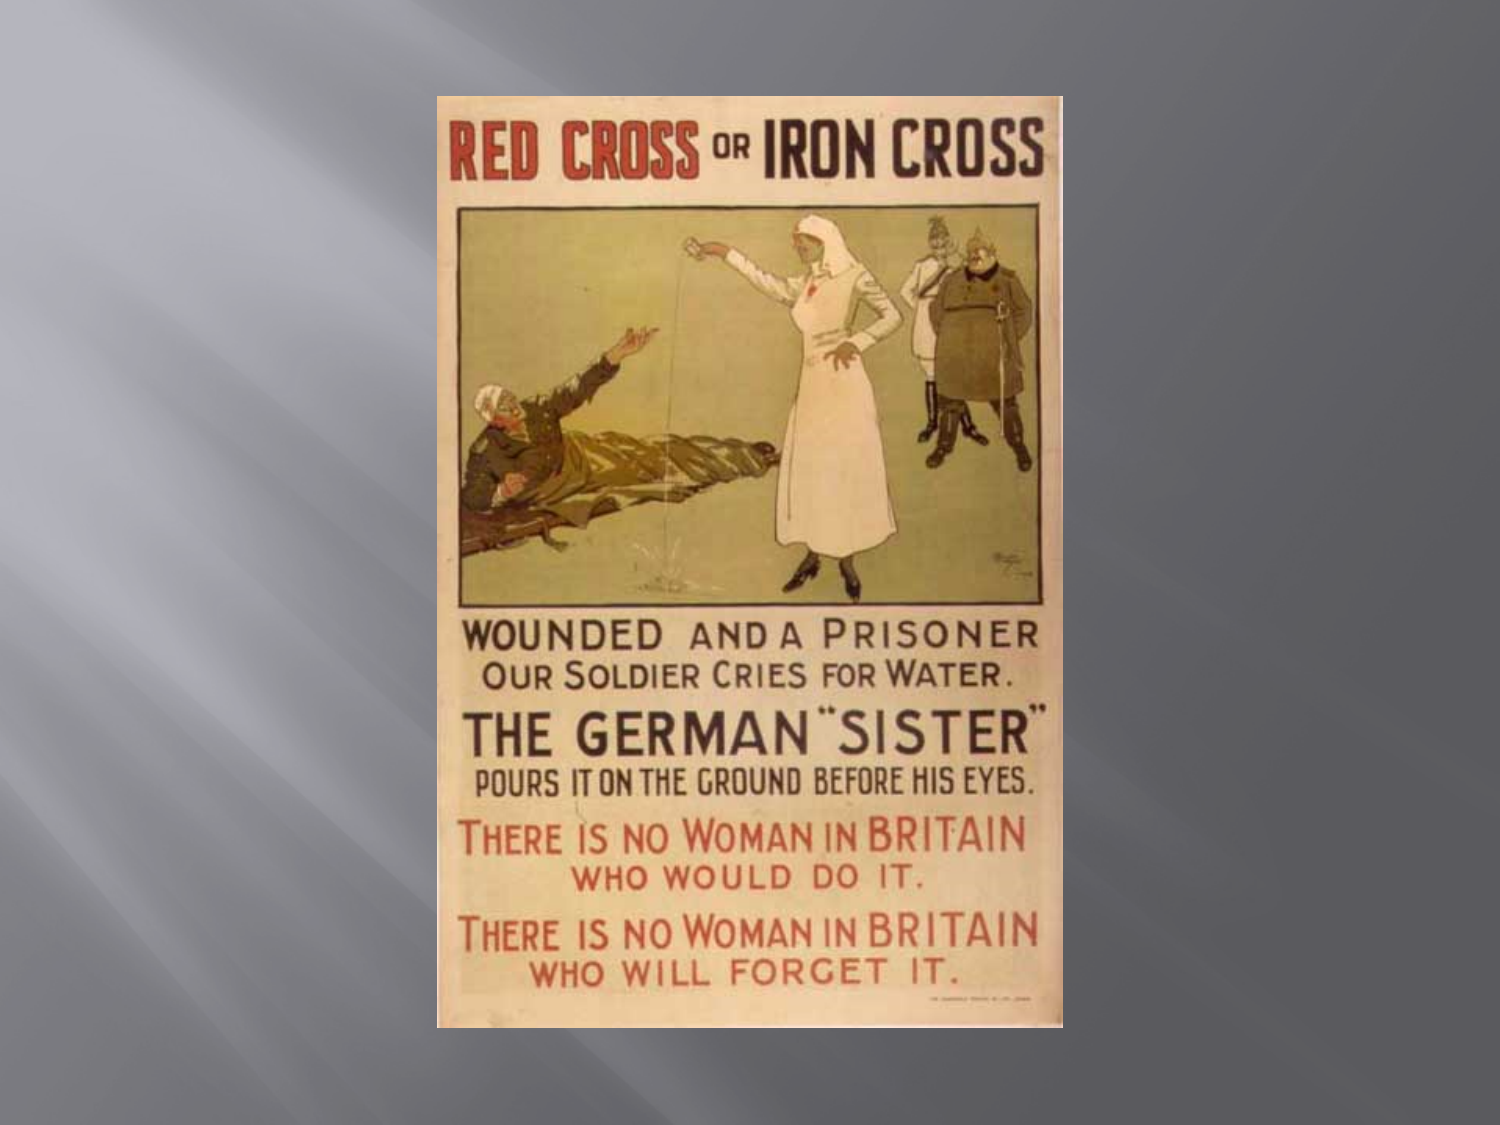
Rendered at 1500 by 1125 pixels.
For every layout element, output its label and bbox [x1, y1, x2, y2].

picture [437, 96, 1063, 1029]
